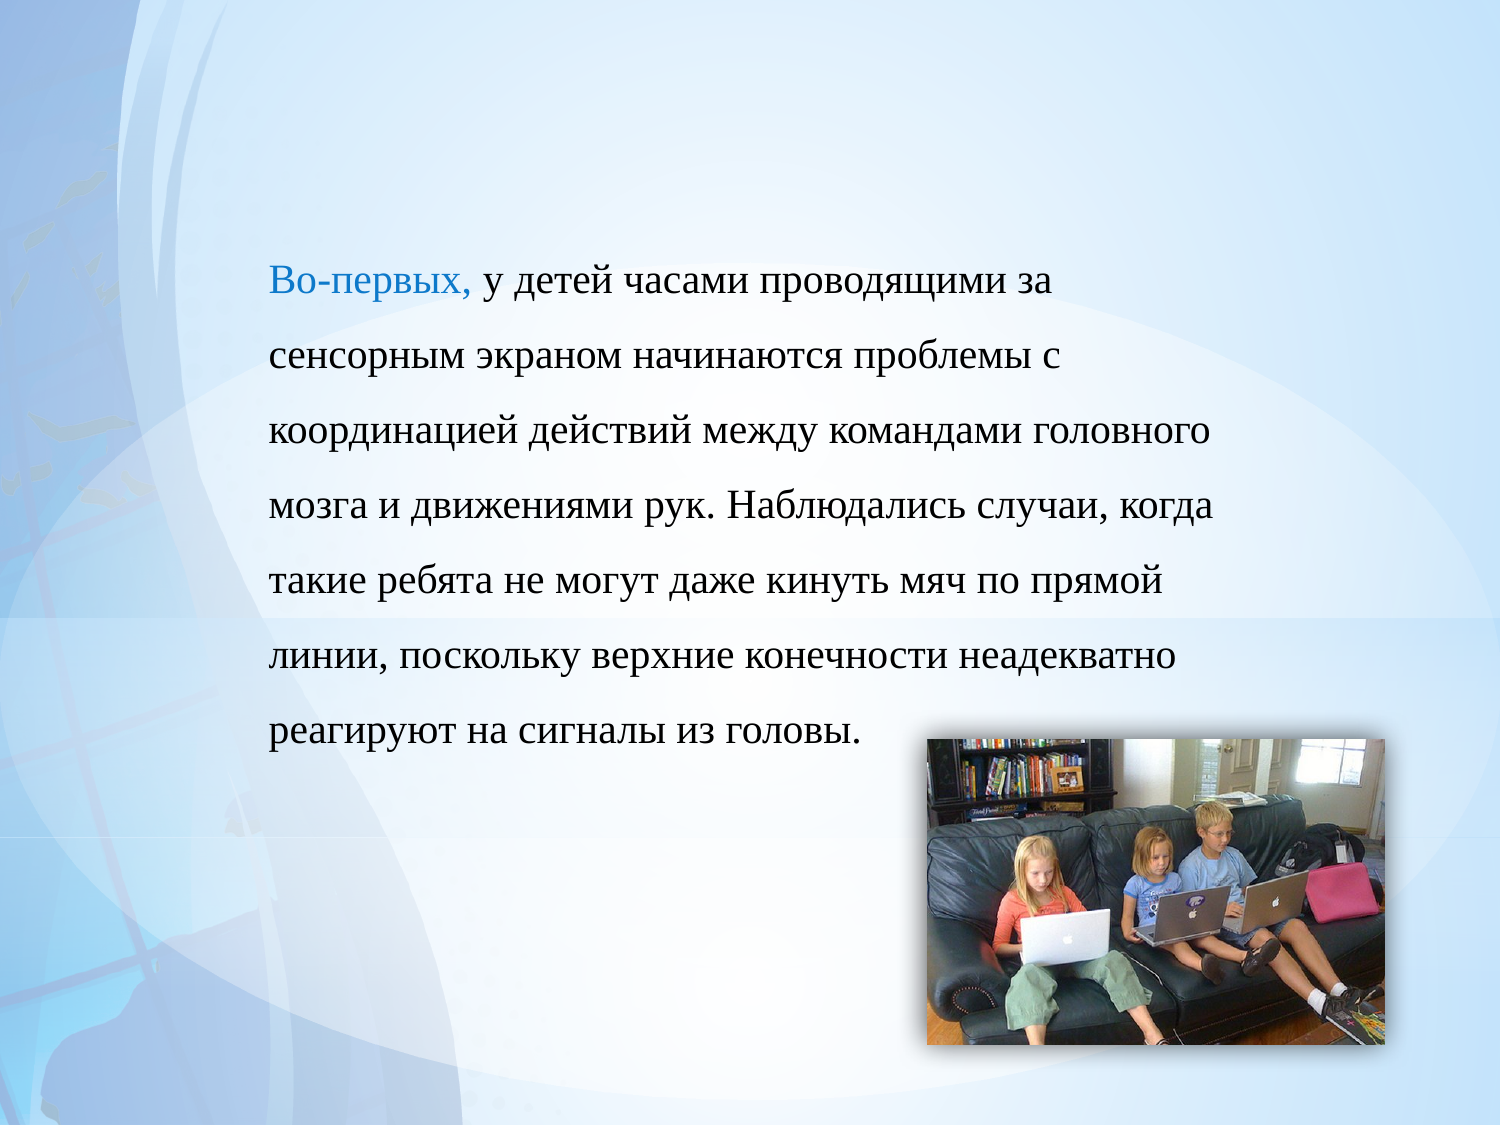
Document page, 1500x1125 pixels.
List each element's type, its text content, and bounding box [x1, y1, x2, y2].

text_box Во-первых, у детей часами проводящими за сенсорным экраном начинаются проблемы с координацией действий между командами головного мозга и движениями рук. Наблюдались случаи, когда такие ребята не могут даже кинуть мяч по прямой линии, поскольку верхние конечности неадекватно реагируют на сигналы из головы. [253, 219, 1270, 760]
picture [926, 739, 1385, 1045]
